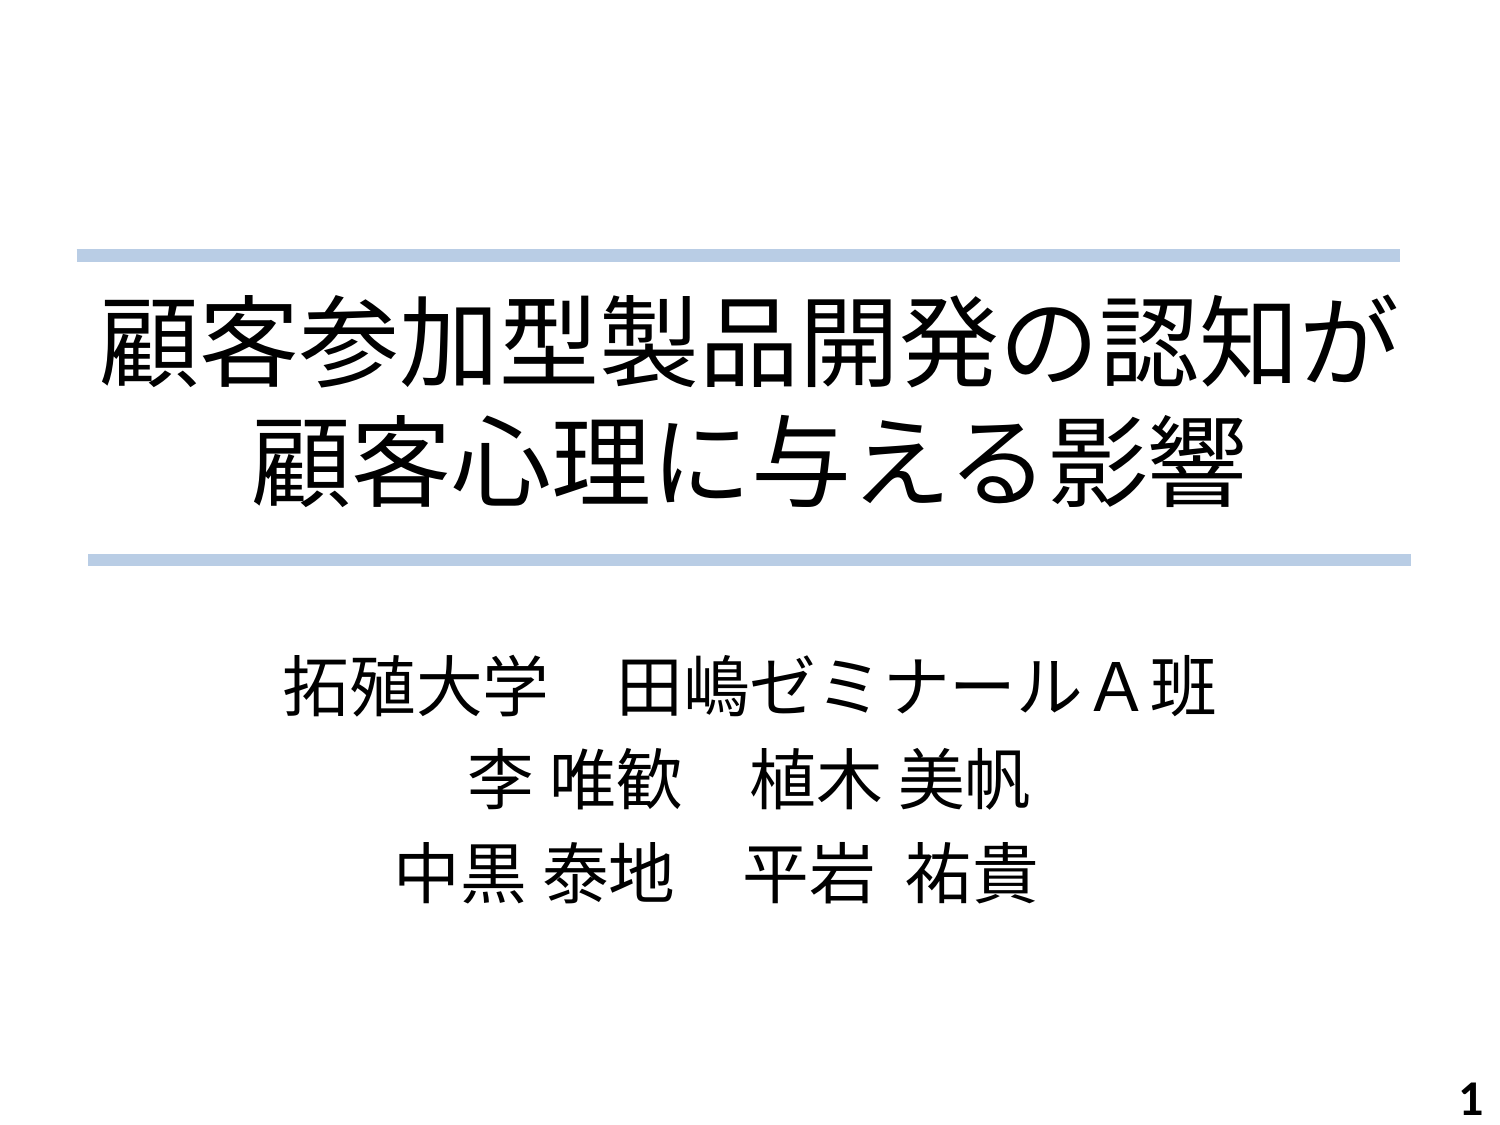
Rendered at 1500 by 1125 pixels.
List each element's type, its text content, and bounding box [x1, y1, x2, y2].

subtitle 拓殖大学 田嶋ゼミナールＡ班 李 唯歓 植木 美帆 中黒 泰地 平岩 祐貴 [225, 637, 1275, 925]
title 顧客参加型製品開発の認知が 顧客心理に与える影響 [41, 267, 1459, 532]
slide_number 1 [1148, 1065, 1499, 1125]
